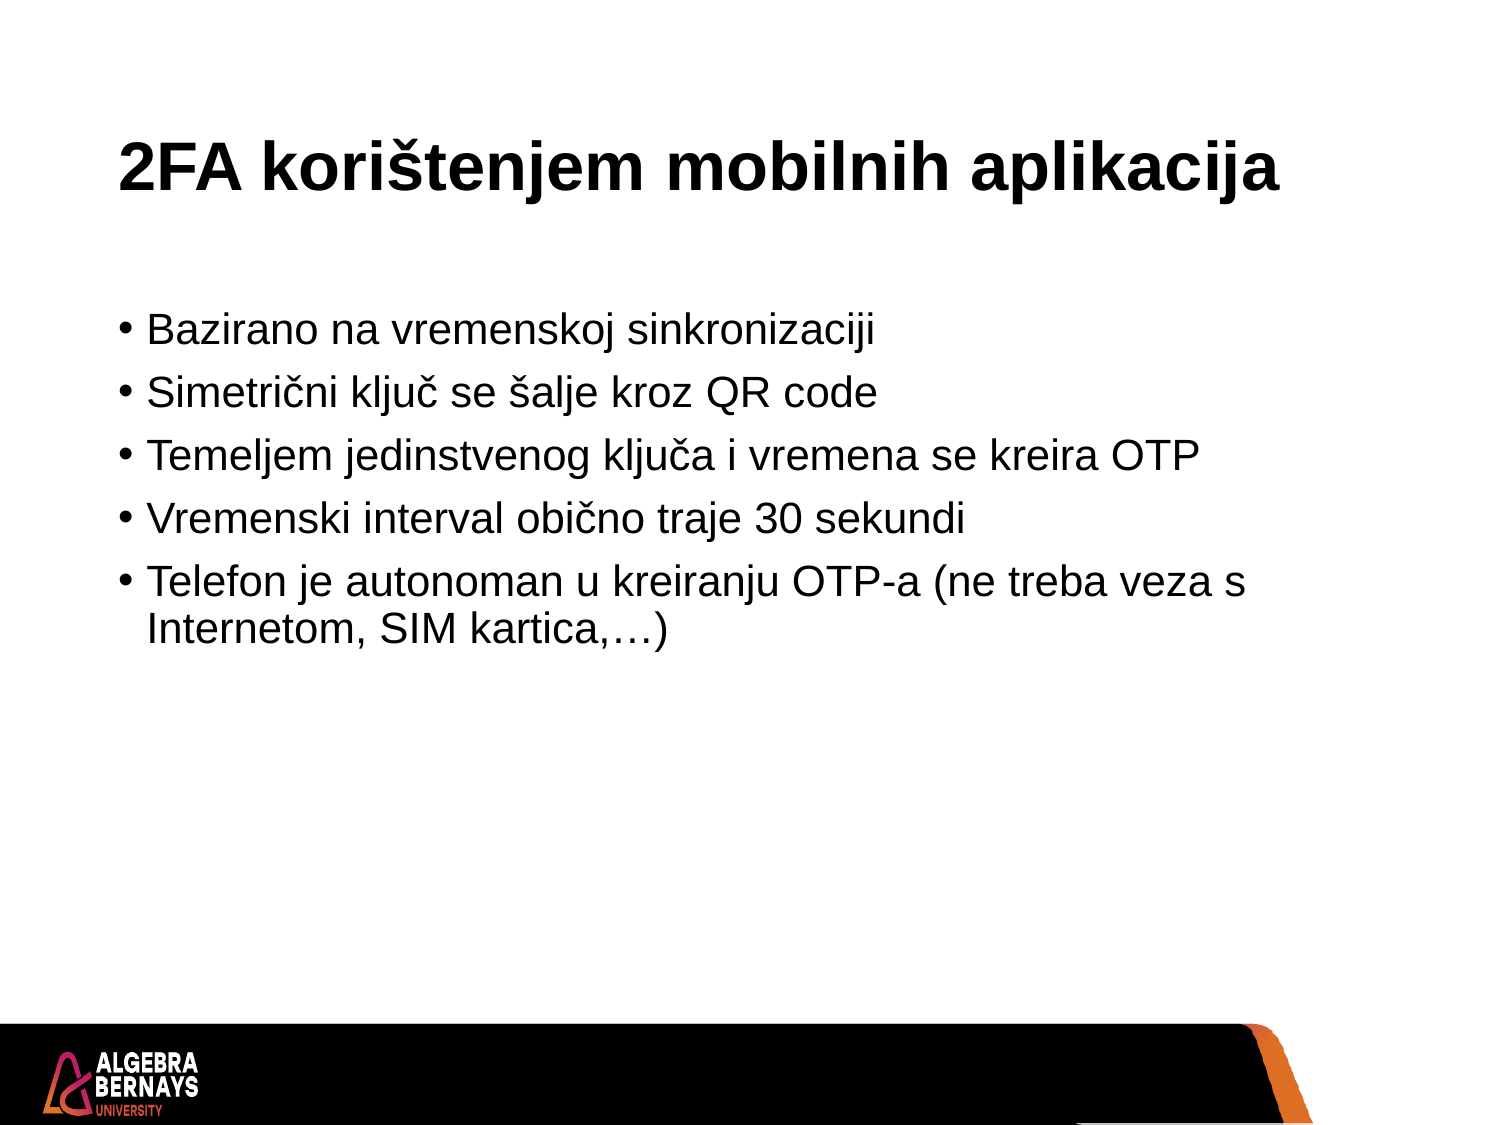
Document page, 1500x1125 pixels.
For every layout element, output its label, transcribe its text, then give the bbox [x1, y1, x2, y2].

picture [0, 1023, 1468, 1125]
title 2FA korištenjem mobilnih aplikacija [103, 59, 1397, 278]
list Bazirano na vremenskoj sinkronizaciji Simetrični ključ se šalje kroz QR code Temeljem jedinstvenog ključa i vremena se kreira OTP Vremenski interval obično traje 30 sekundi Telefon je autonoman u kreiranju OTP-a (ne treba veza s Internetom, SIM kartica,…) [103, 299, 1397, 1014]
